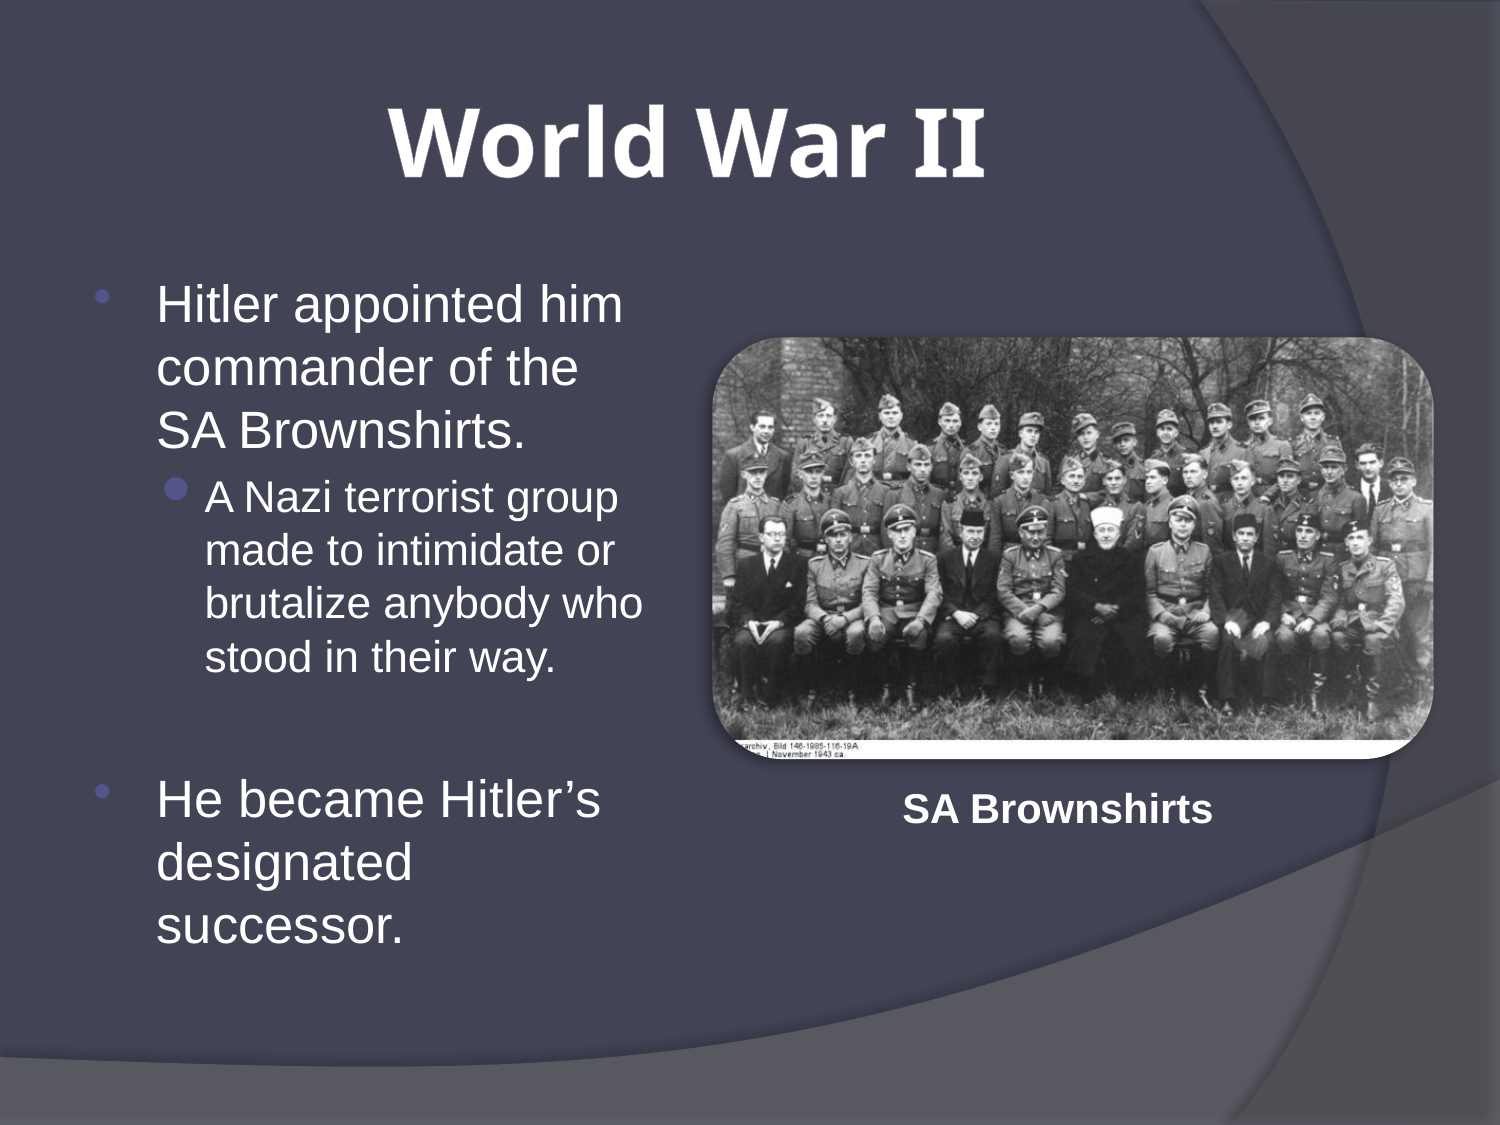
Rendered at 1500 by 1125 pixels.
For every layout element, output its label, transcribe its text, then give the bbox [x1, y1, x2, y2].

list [712, 337, 1434, 760]
title World War II [75, 45, 1300, 233]
list Hitler appointed him commander of the SA Brownshirts. A Nazi terrorist group made to intimidate or brutalize anybody who stood in their way. He became Hitler’s designated successor. [75, 262, 675, 1005]
text_box SA Brownshirts [887, 774, 1238, 840]
